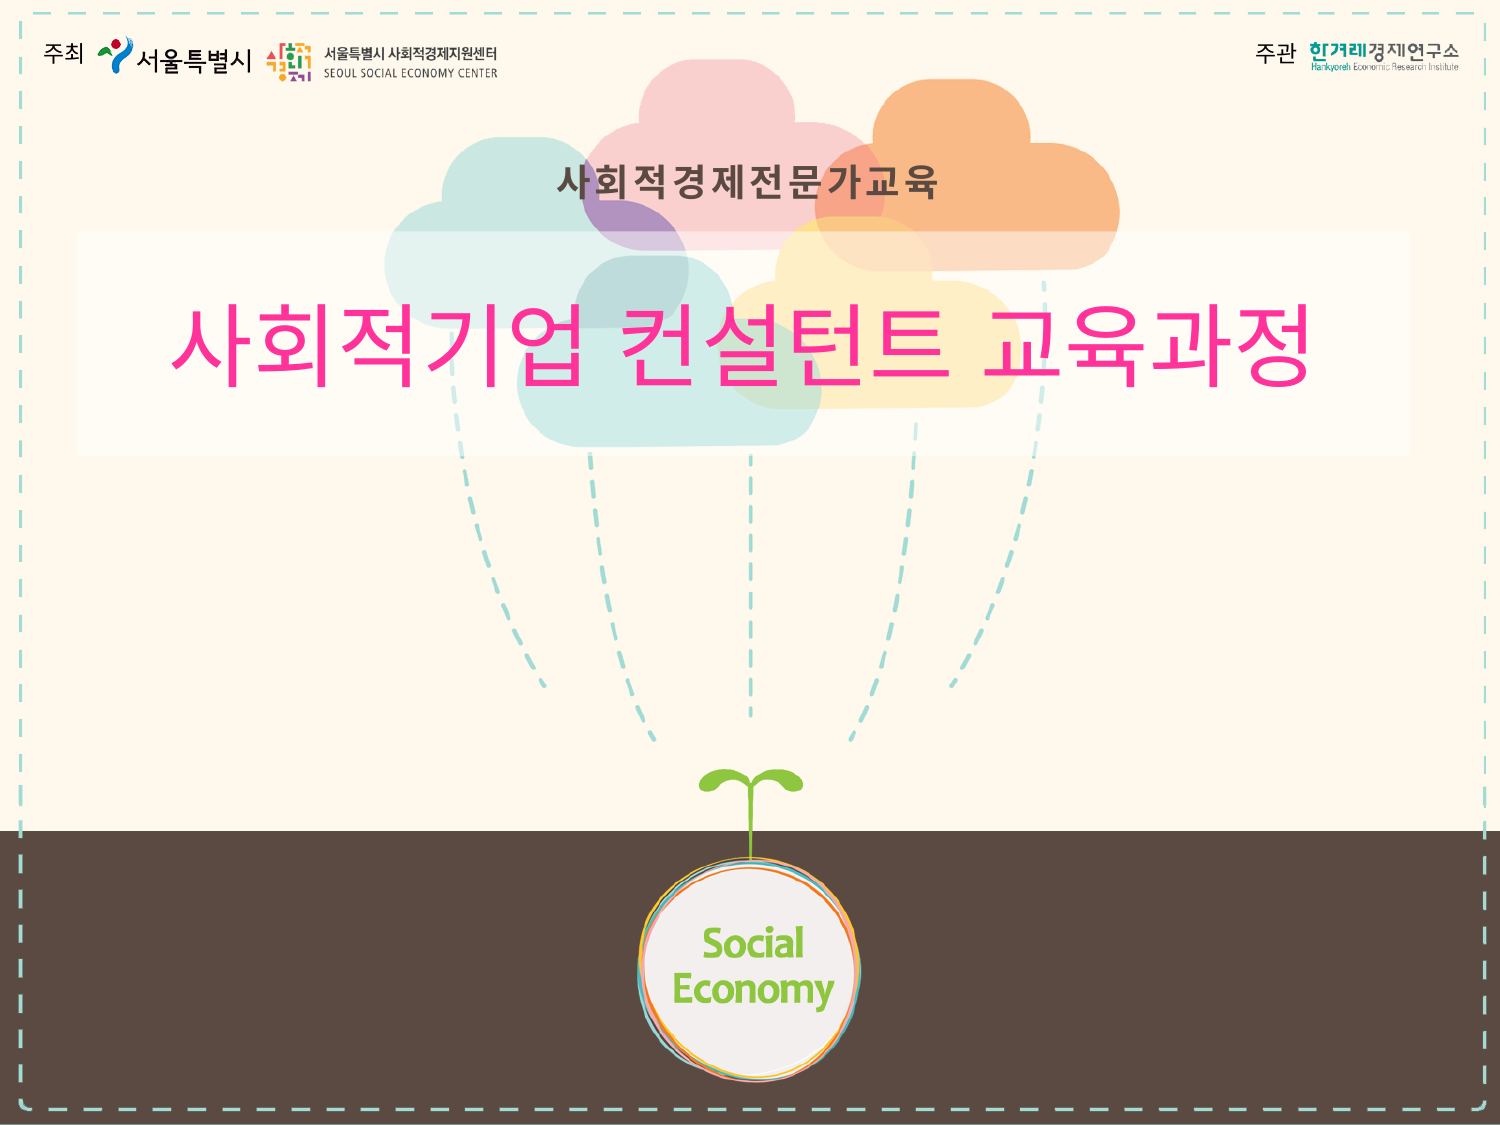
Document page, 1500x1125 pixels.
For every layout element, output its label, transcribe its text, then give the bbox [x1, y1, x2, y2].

title 사회적기업 컨설턴트 교육과정 [76, 231, 1411, 457]
picture [0, 0, 1500, 1125]
